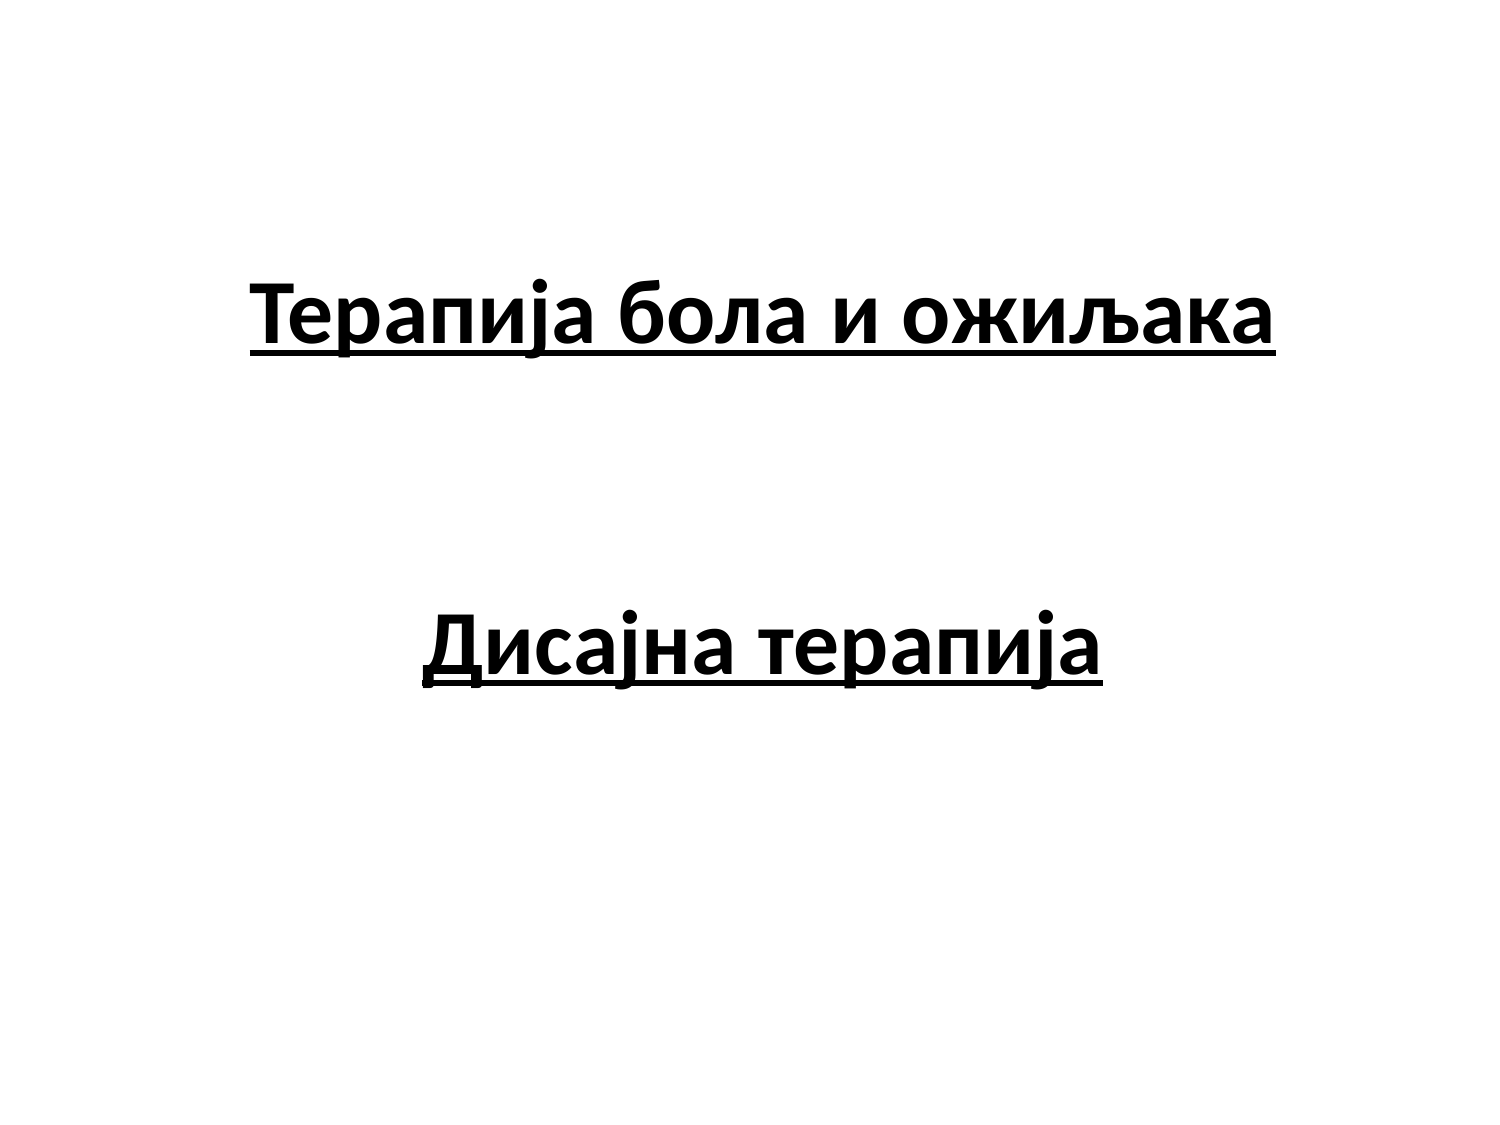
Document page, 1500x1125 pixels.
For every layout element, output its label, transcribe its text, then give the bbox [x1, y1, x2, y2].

title Терапија бола и ожиљака Дисајна терапија [230, 160, 1296, 785]
